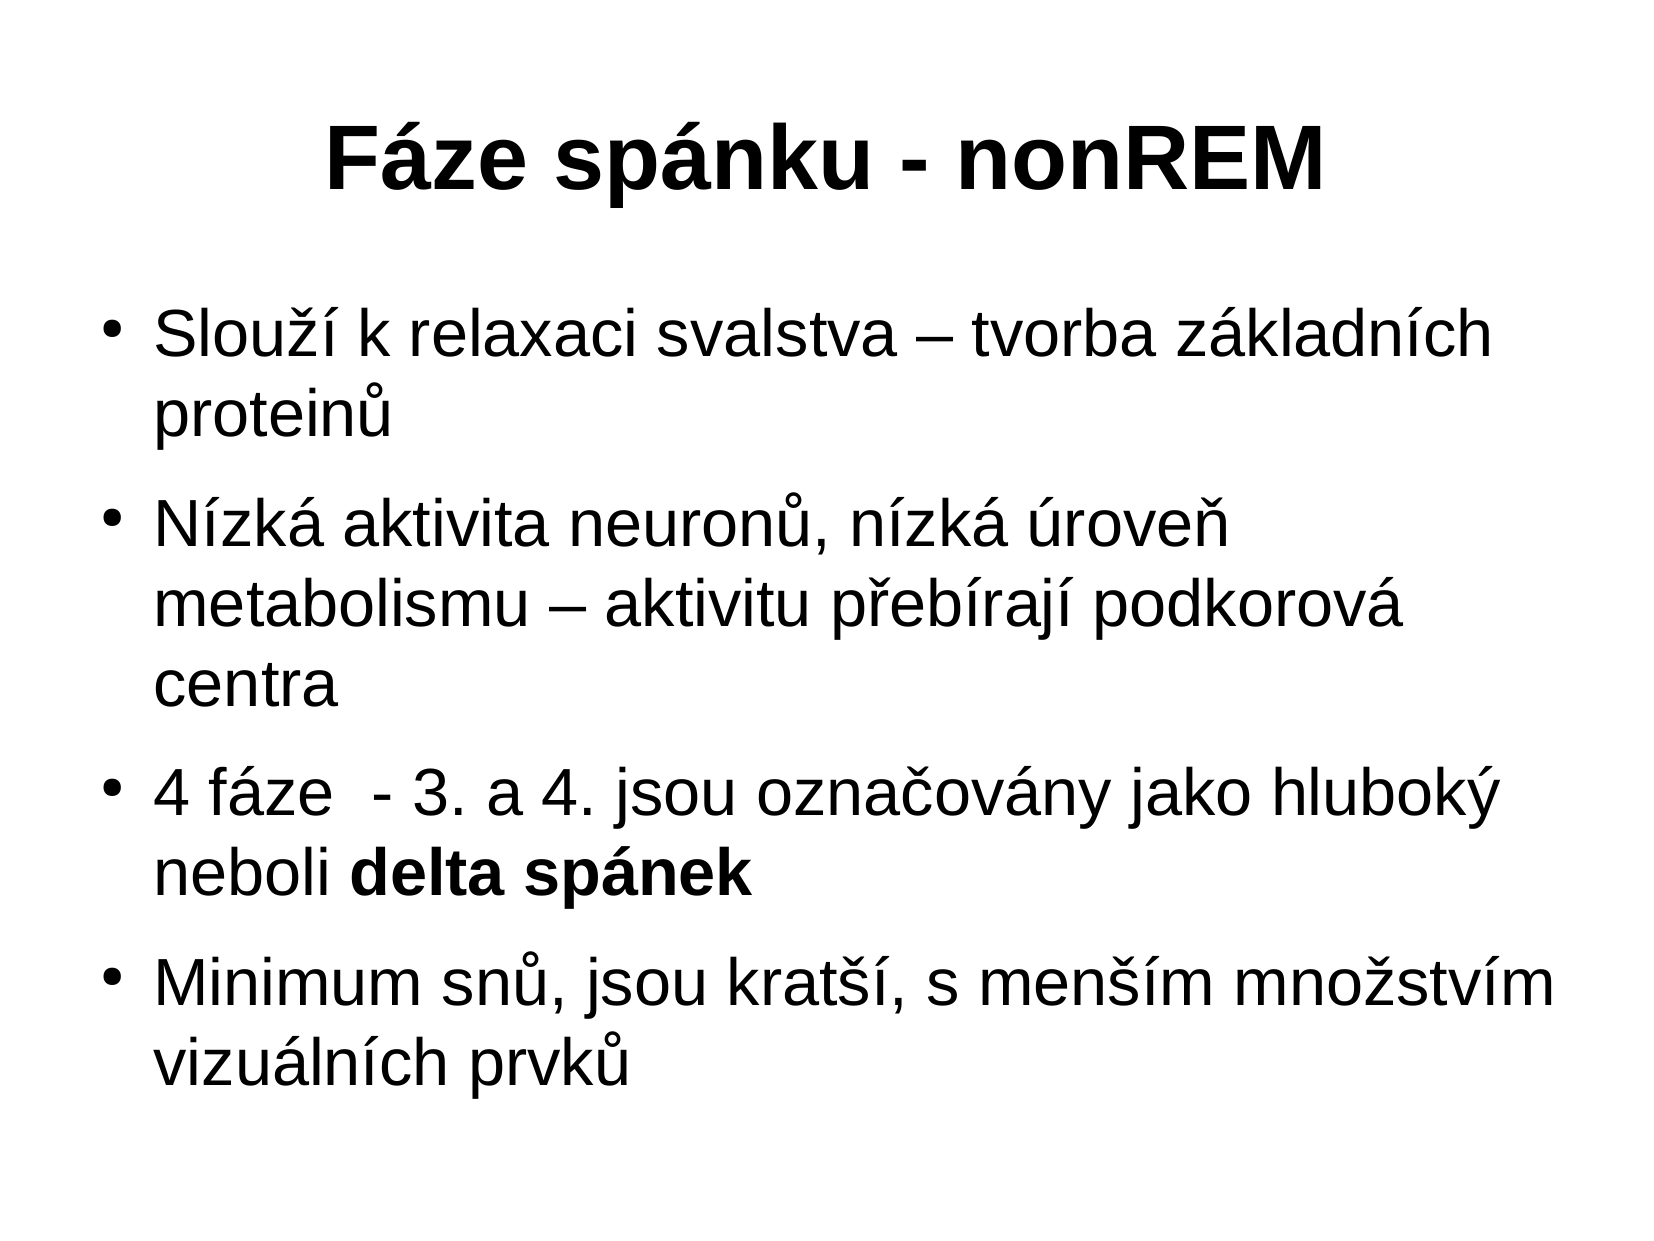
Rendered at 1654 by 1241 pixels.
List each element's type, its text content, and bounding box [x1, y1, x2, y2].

list Slouží k relaxaci svalstva – tvorba základních proteinů Nízká aktivita neuronů, nízká úroveň metabolismu – aktivitu přebírají podkorová centra 4 fáze - 3. a 4. jsou označovány jako hluboký neboli delta spánek Minimum snů, jsou kratší, s menším množstvím vizuálních prvků [82, 290, 1571, 1109]
title Fáze spánku - nonREM [82, 49, 1571, 257]
